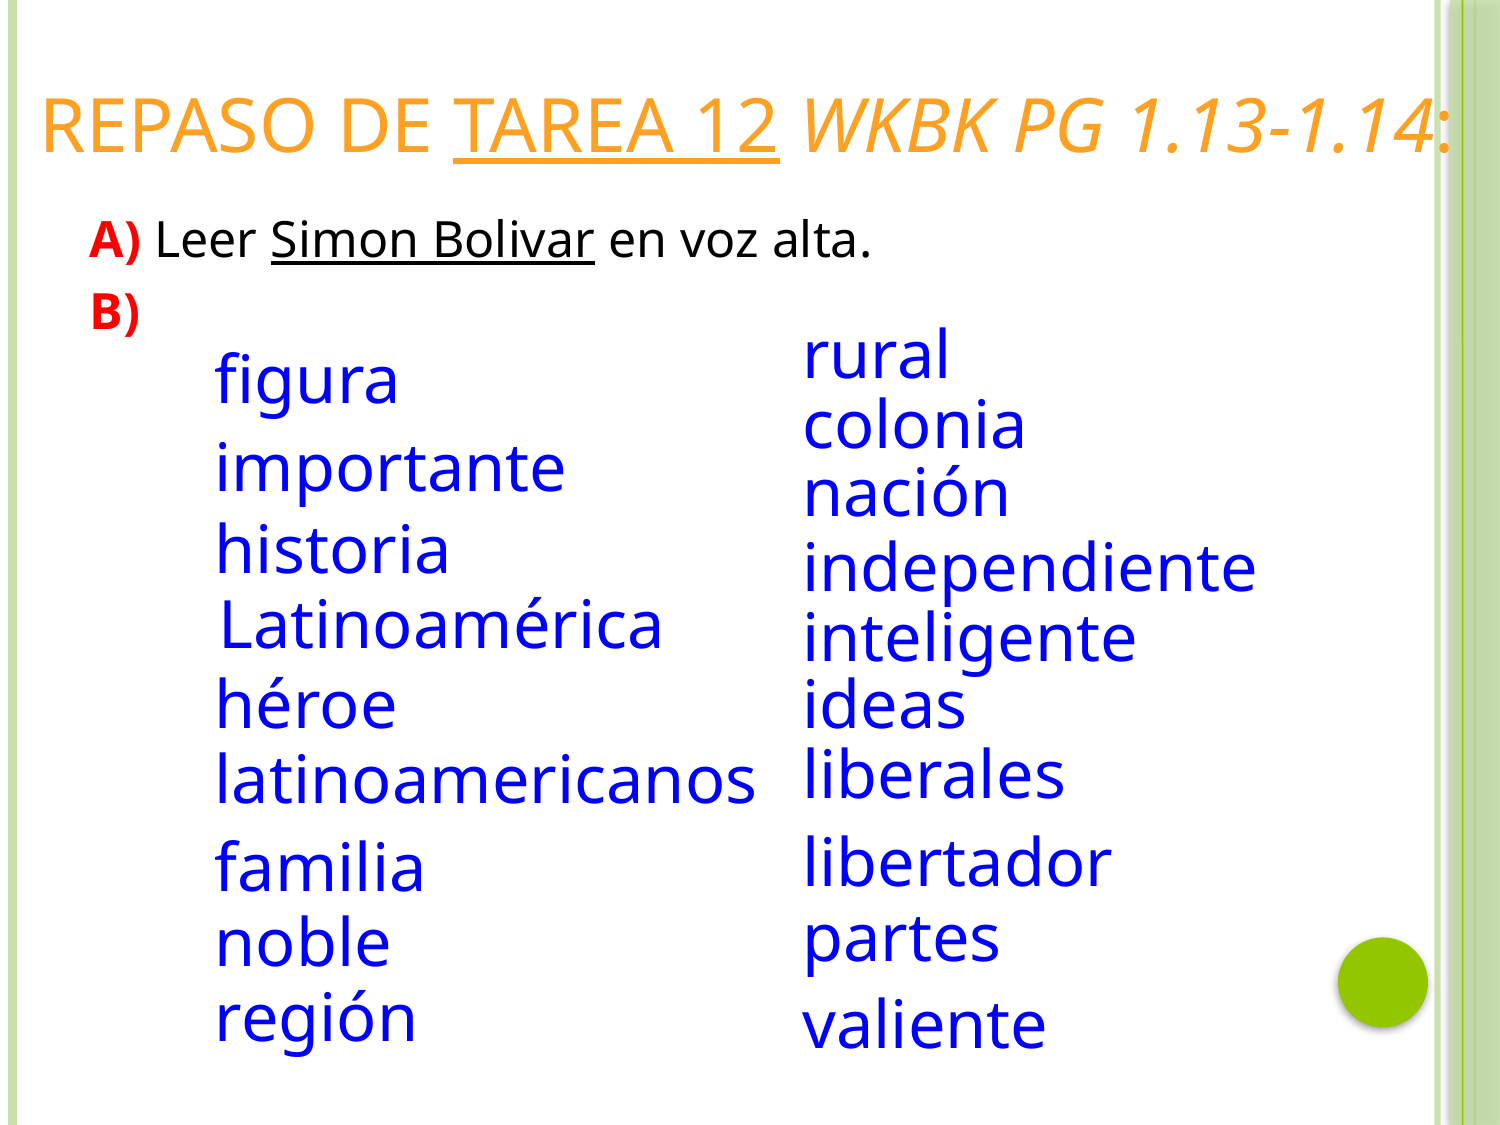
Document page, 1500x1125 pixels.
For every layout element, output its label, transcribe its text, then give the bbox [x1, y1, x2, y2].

text_box figura [199, 329, 563, 425]
text_box héroe [199, 654, 563, 729]
text_box noble [199, 892, 563, 967]
text_box valiente [787, 974, 1150, 1070]
text_box ideas [787, 654, 1150, 724]
text_box rural [787, 304, 1150, 374]
text_box independiente [787, 517, 1338, 613]
text_box Latinoamérica [203, 574, 704, 670]
text_box liberales [787, 724, 1150, 812]
text_box libertador [787, 812, 1150, 887]
text_box familia [199, 817, 563, 892]
title Repaso de Tarea 12 wkbk pg 1.13-1.14: [24, 0, 1500, 175]
text_box latinoamericanos [199, 729, 787, 825]
list A) Leer Simon Bolivar en voz alta. B) [75, 200, 1425, 1005]
text_box nación [787, 442, 1150, 517]
text_box inteligente [787, 587, 1213, 683]
text_box historia [199, 499, 563, 595]
text_box partes [787, 887, 1150, 974]
text_box importante [200, 417, 613, 513]
text_box región [199, 967, 563, 1063]
text_box colonia [787, 374, 1150, 442]
